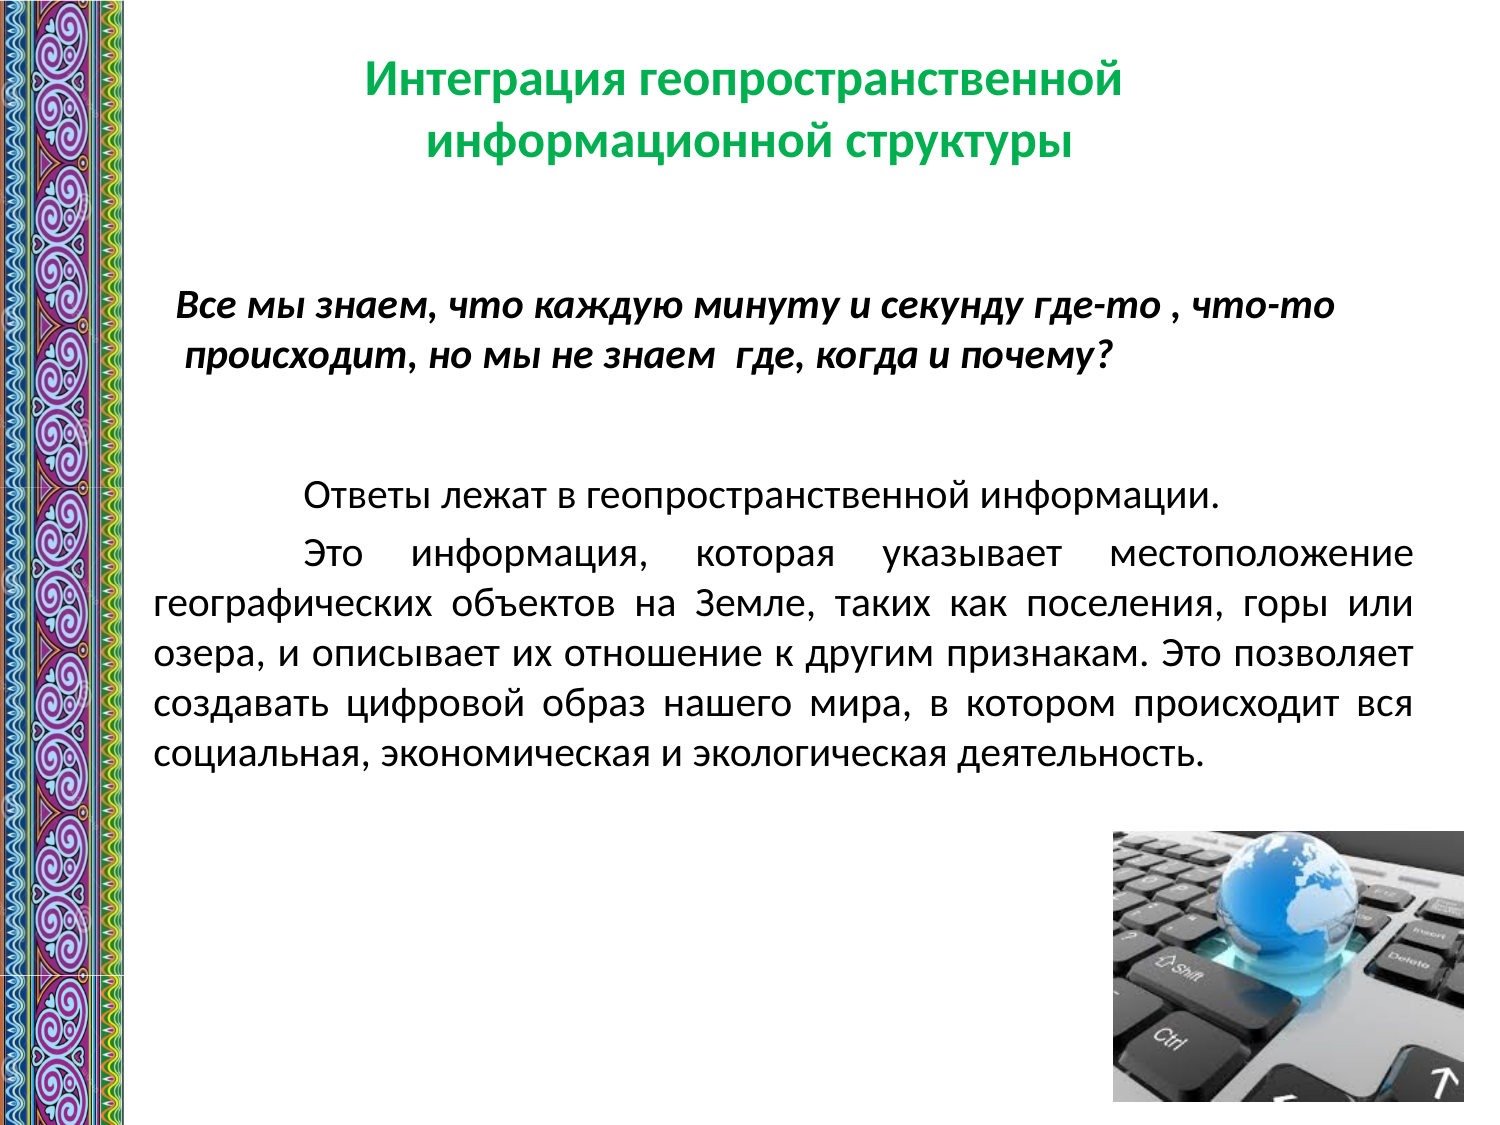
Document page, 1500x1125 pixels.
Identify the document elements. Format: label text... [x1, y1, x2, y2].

picture [1113, 831, 1464, 1102]
title Интеграция геопространственной информационной структуры [129, 35, 1425, 176]
list Все мы знаем, что каждую минуту и секунду где-то , что-то происходит, но мы не знаем где, когда и почему? Ответы лежат в геопространственной информации. Это информация, которая указывает местоположение географических объектов на Земле, таких как поселения, горы или озера, и описывает их отношение к другим признакам. Это позволяет создавать цифровой образ нашего мира, в котором происходит вся социальная, экономическая и экологическая деятельность. [129, 210, 1430, 832]
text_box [0, 0, 125, 1125]
